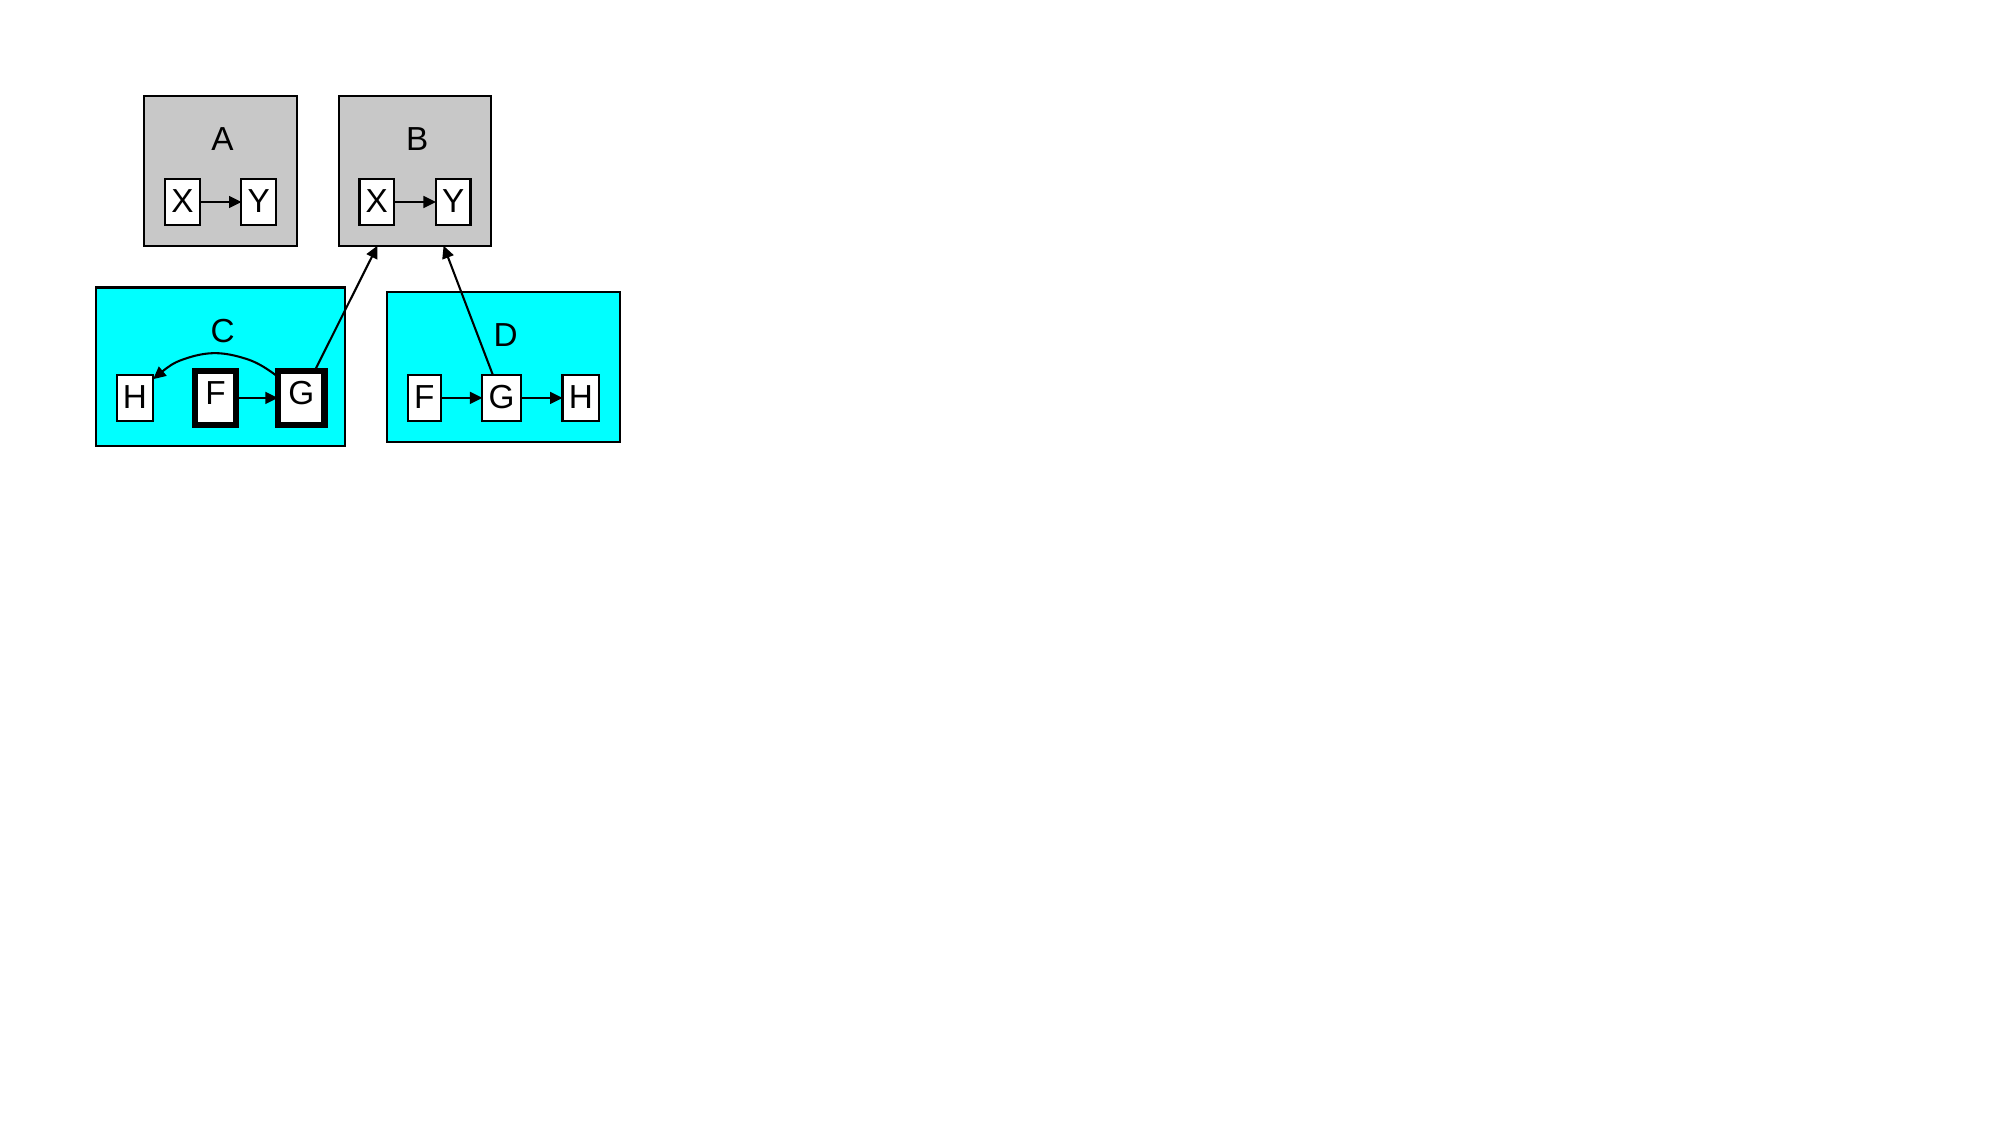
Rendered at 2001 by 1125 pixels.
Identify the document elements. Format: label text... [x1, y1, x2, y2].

text_box A [209, 118, 236, 157]
text_box G [277, 370, 325, 425]
text_box B [403, 118, 431, 157]
text_box X [164, 179, 200, 225]
text_box H [562, 374, 600, 421]
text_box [443, 245, 493, 375]
text_box [144, 95, 297, 246]
text_box [387, 291, 620, 442]
text_box Y [241, 179, 277, 225]
text_box [338, 95, 492, 246]
text_box F [407, 374, 441, 421]
text_box D [493, 314, 520, 353]
text_box Y [435, 179, 471, 225]
text_box [95, 287, 346, 446]
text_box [314, 245, 378, 371]
text_box X [359, 179, 395, 225]
text_box G [482, 374, 521, 421]
text_box H [116, 374, 154, 421]
text_box [74, 74, 642, 467]
text_box F [194, 378, 237, 425]
text_box C [208, 310, 237, 348]
text_box [153, 352, 279, 380]
